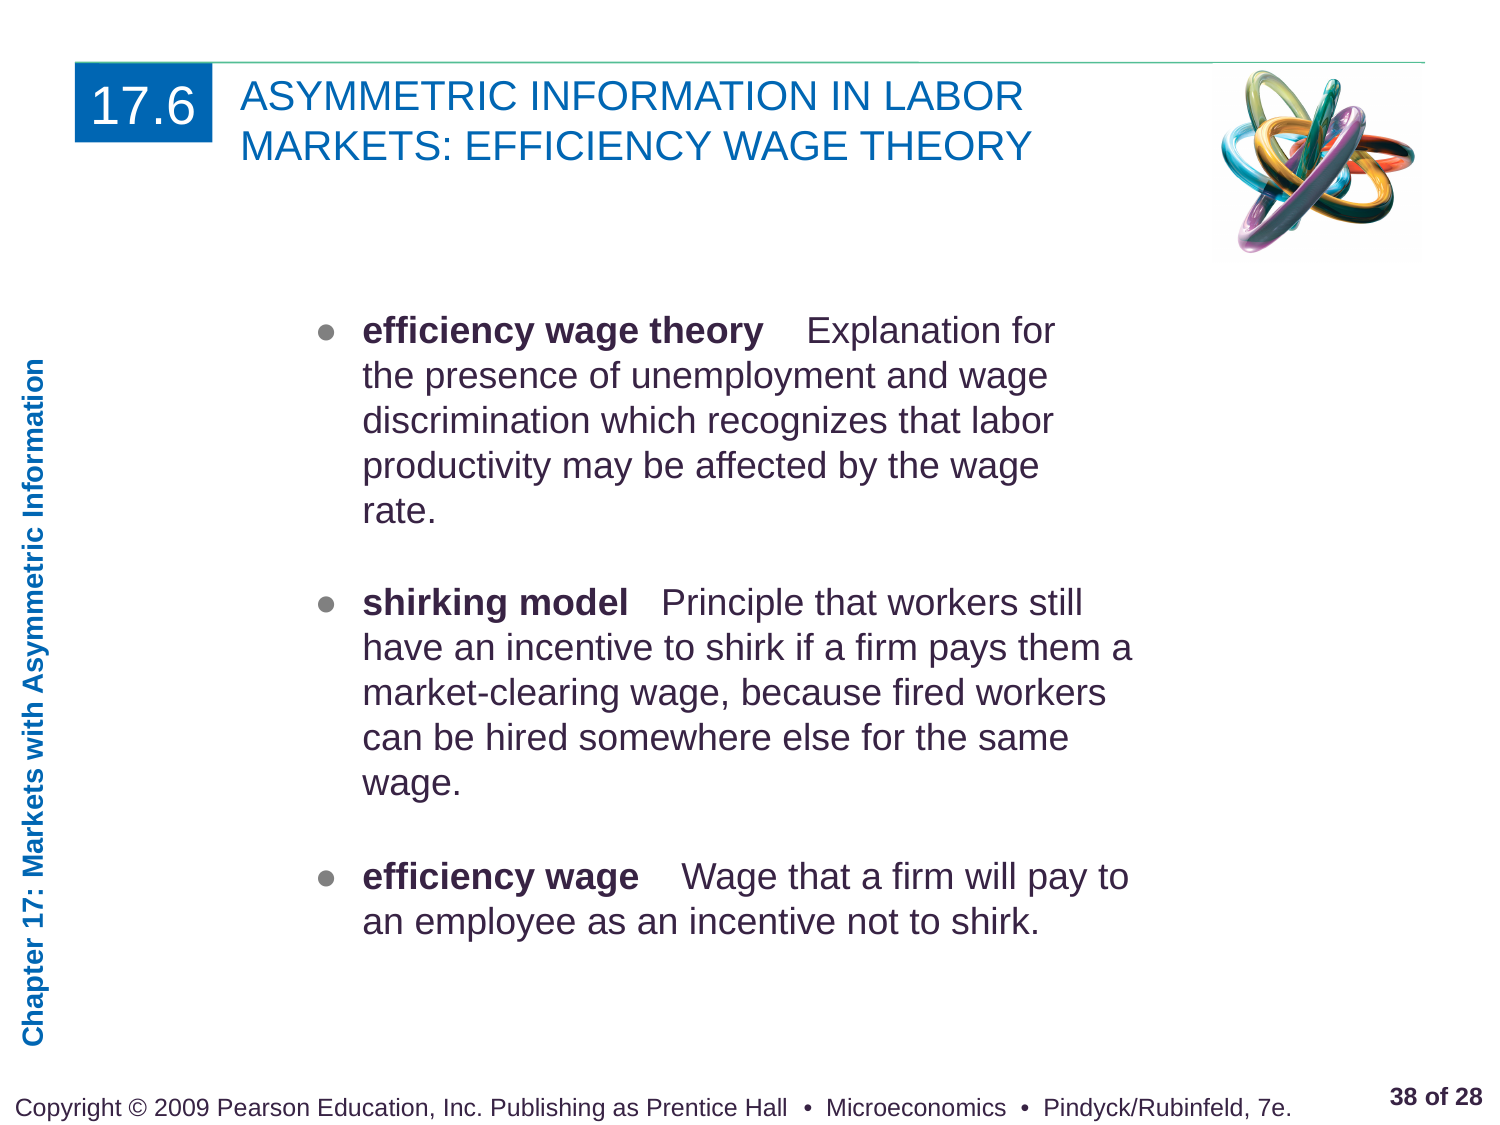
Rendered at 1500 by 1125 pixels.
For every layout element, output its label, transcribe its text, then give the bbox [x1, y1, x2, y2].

text_box ● efficiency wage Wage that a firm will pay to an employee as an incentive not to shirk. [300, 844, 1175, 950]
title ASYMMETRIC INFORMATION IN LABOR MARKETS: EFFICIENCY WAGE THEORY [225, 152, 1207, 163]
picture [1212, 63, 1422, 263]
text_box ● efficiency wage theory Explanation for the presence of unemployment and wage discrimination which recognizes that labor productivity may be affected by the wage rate. [299, 298, 1113, 539]
text_box ● shirking model Principle that workers still have an incentive to shirk if a firm pays them a market-clearing wage, because fired workers can be hired somewhere else for the same wage. [300, 570, 1175, 811]
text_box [74, 62, 1213, 143]
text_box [1420, 62, 1426, 69]
